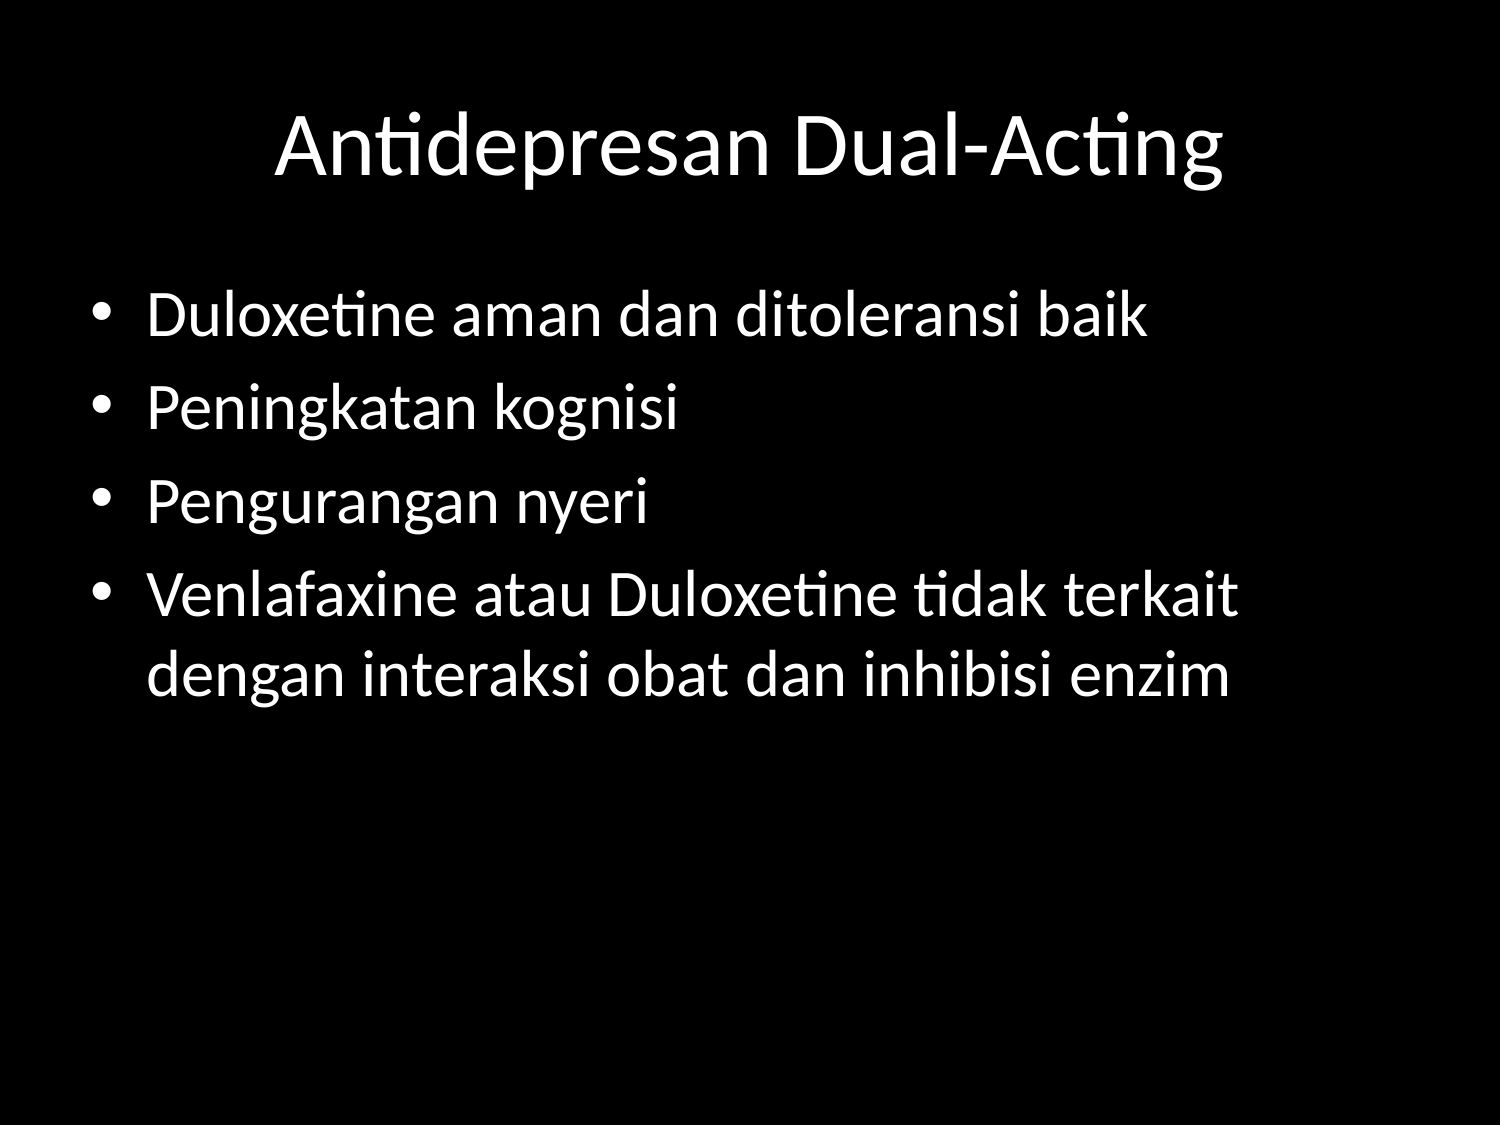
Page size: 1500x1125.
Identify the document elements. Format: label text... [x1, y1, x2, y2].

list Duloxetine aman dan ditoleransi baik Peningkatan kognisi Pengurangan nyeri Venlafaxine atau Duloxetine tidak terkait dengan interaksi obat dan inhibisi enzim [75, 262, 1425, 1005]
title Antidepresan Dual-Acting [75, 45, 1425, 233]
